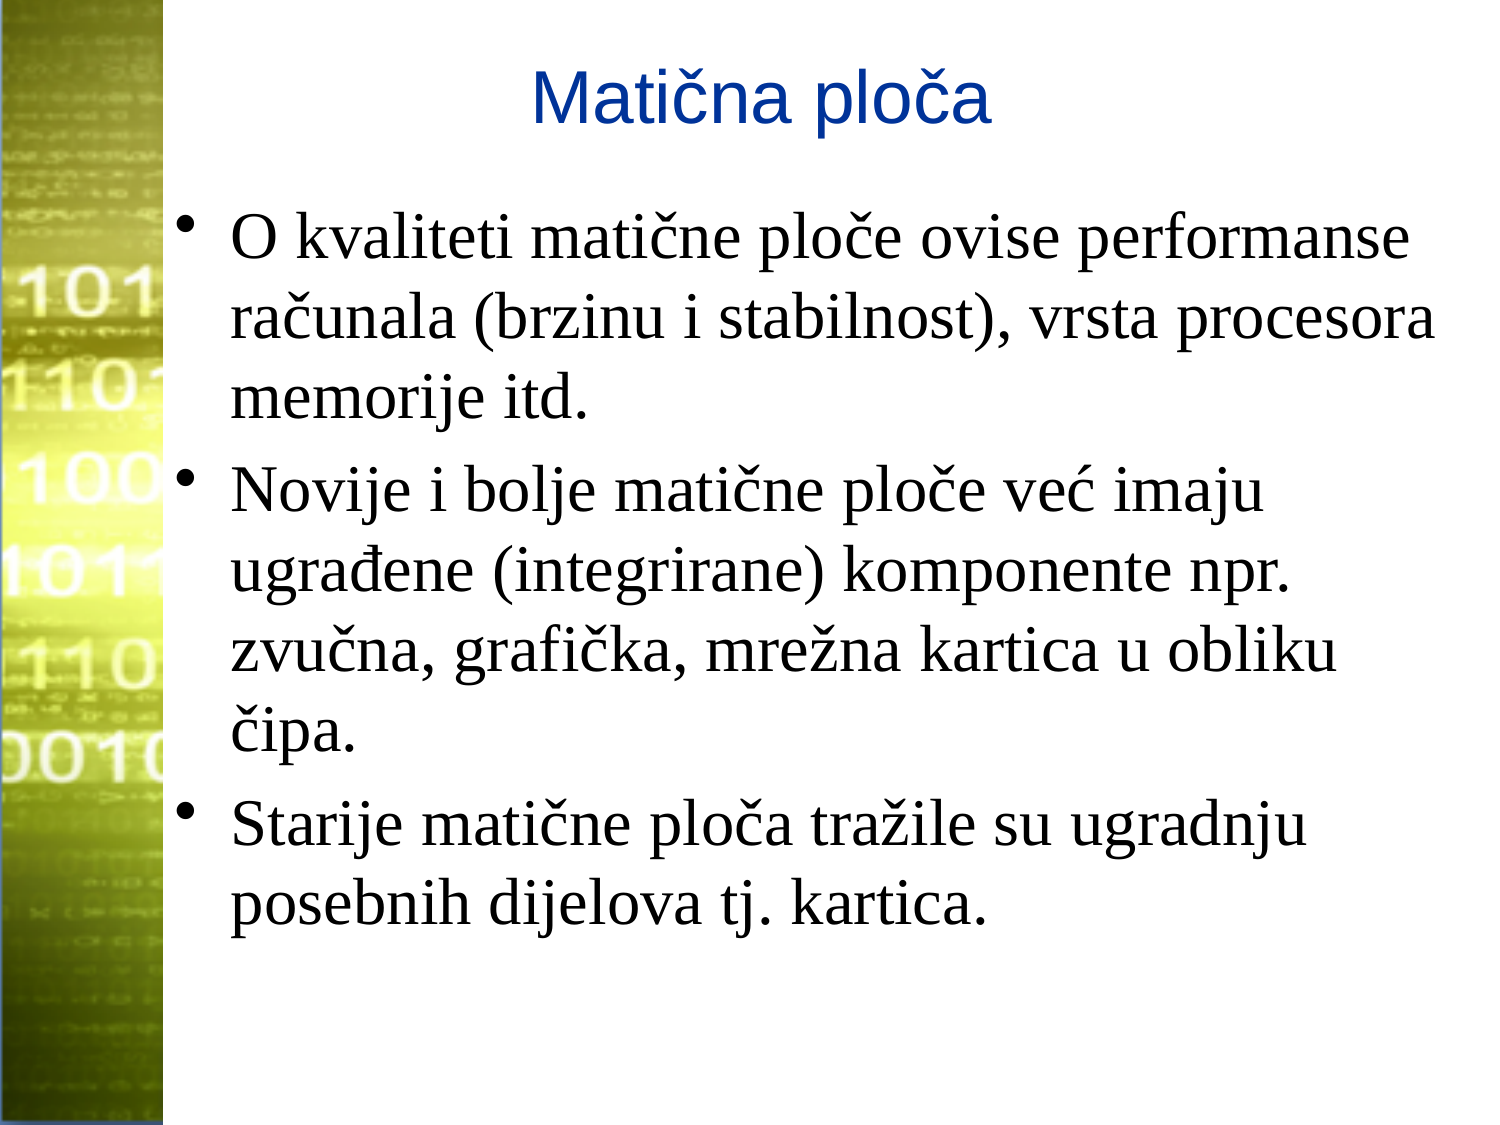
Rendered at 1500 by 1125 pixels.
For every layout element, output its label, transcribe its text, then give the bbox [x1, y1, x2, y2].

picture [0, 0, 163, 1125]
title Matična ploča [163, 0, 1400, 184]
list O kvaliteti matične ploče ovise performanse računala (brzinu i stabilnost), vrsta procesora memorije itd. Novije i bolje matične ploče već imaju ugrađene (integrirane) komponente npr. zvučna, grafička, mrežna kartica u obliku čipa. Starije matične ploča tražile su ugradnju posebnih dijelova tj. kartica. [166, 184, 1471, 943]
